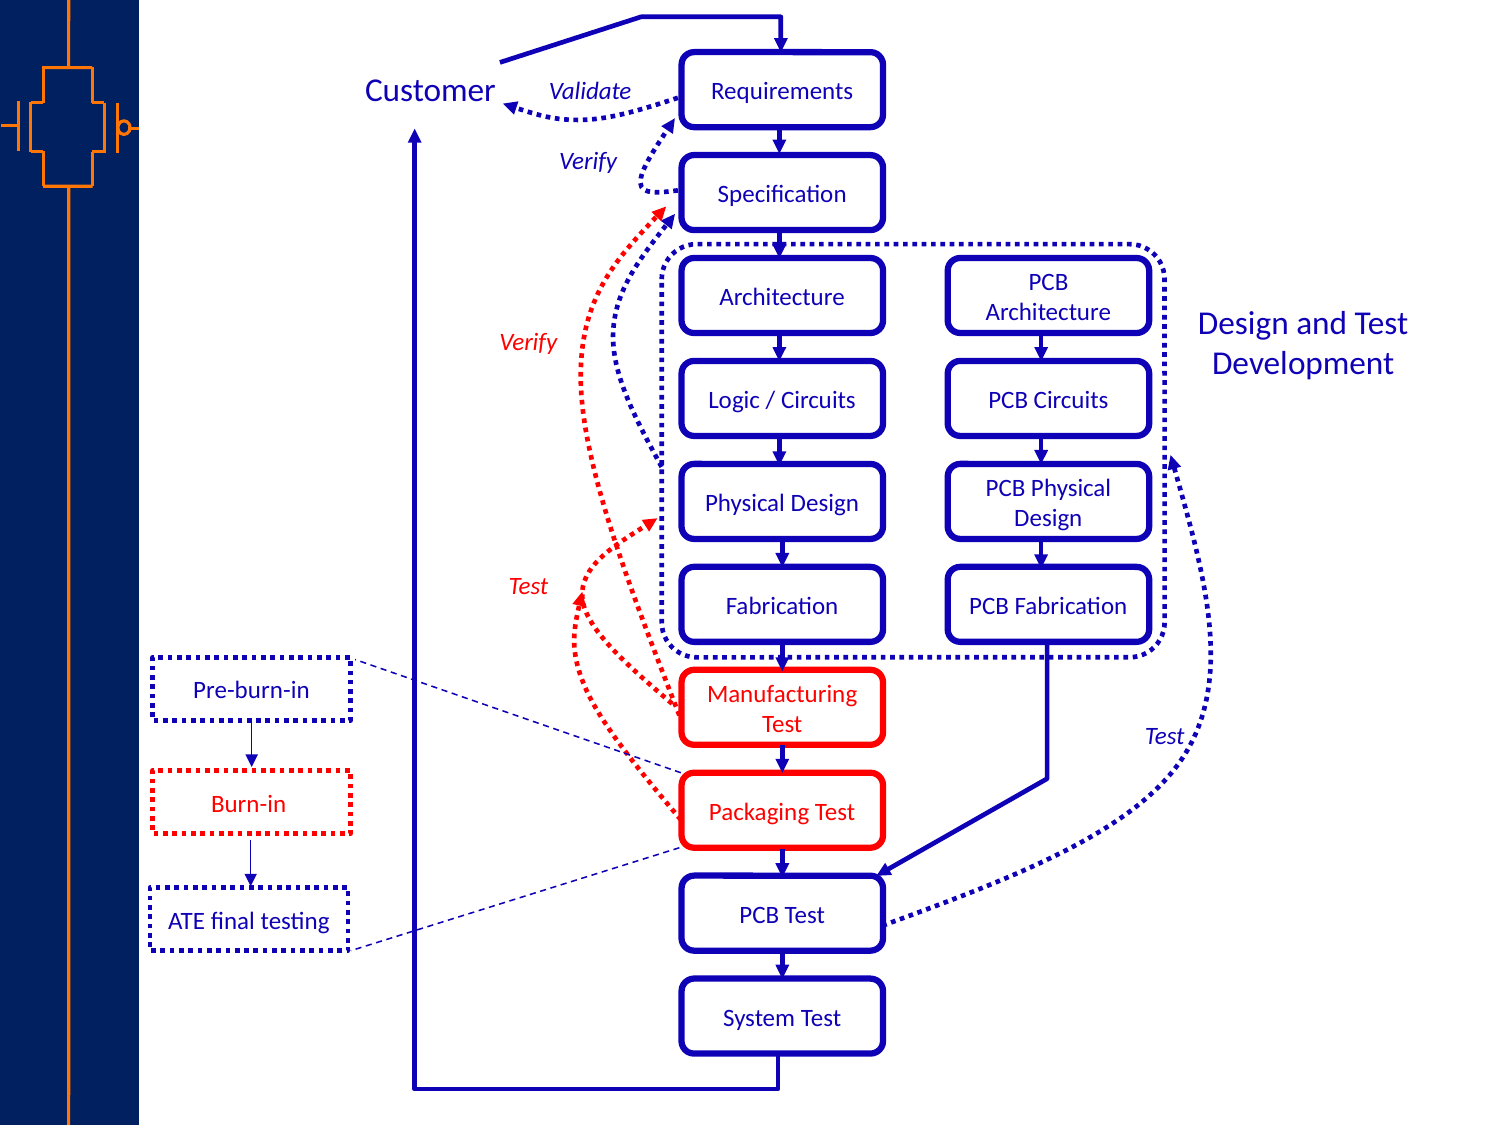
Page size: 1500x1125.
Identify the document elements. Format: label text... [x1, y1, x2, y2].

text_box [776, 744, 789, 773]
text_box Manufacturing Test [683, 668, 885, 747]
text_box [776, 849, 789, 878]
text_box [776, 950, 789, 979]
text_box [499, 15, 788, 64]
text_box Packaging Test [680, 771, 885, 850]
text_box [408, 128, 586, 656]
text_box PCB Test [708, 874, 885, 952]
text_box Verify [502, 139, 675, 180]
text_box [776, 658, 789, 672]
text_box Test [442, 564, 615, 605]
text_box Pre-burn-in [151, 656, 351, 722]
text_box [589, 518, 669, 656]
text_box ATE final testing [149, 886, 339, 952]
text_box [413, 785, 779, 1090]
text_box Burn-in [151, 769, 352, 835]
text_box [579, 206, 678, 658]
text_box Specification [680, 153, 885, 232]
text_box [639, 118, 679, 194]
text_box [876, 658, 1045, 876]
text_box [651, 786, 682, 821]
text_box [881, 455, 1213, 927]
text_box Test [1078, 714, 1251, 755]
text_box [354, 659, 682, 774]
text_box [606, 645, 616, 656]
text_box [667, 213, 675, 318]
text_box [350, 847, 680, 951]
text_box [522, 110, 639, 122]
text_box Design and Test Development [1163, 302, 1444, 380]
text_box [773, 125, 786, 154]
text_box Customer [342, 49, 518, 127]
text_box [670, 242, 1166, 659]
text_box Verify [442, 319, 587, 361]
text_box Validate [504, 69, 677, 110]
text_box Requirements [680, 50, 885, 129]
text_box [572, 591, 611, 656]
text_box System Test [749, 977, 885, 1055]
